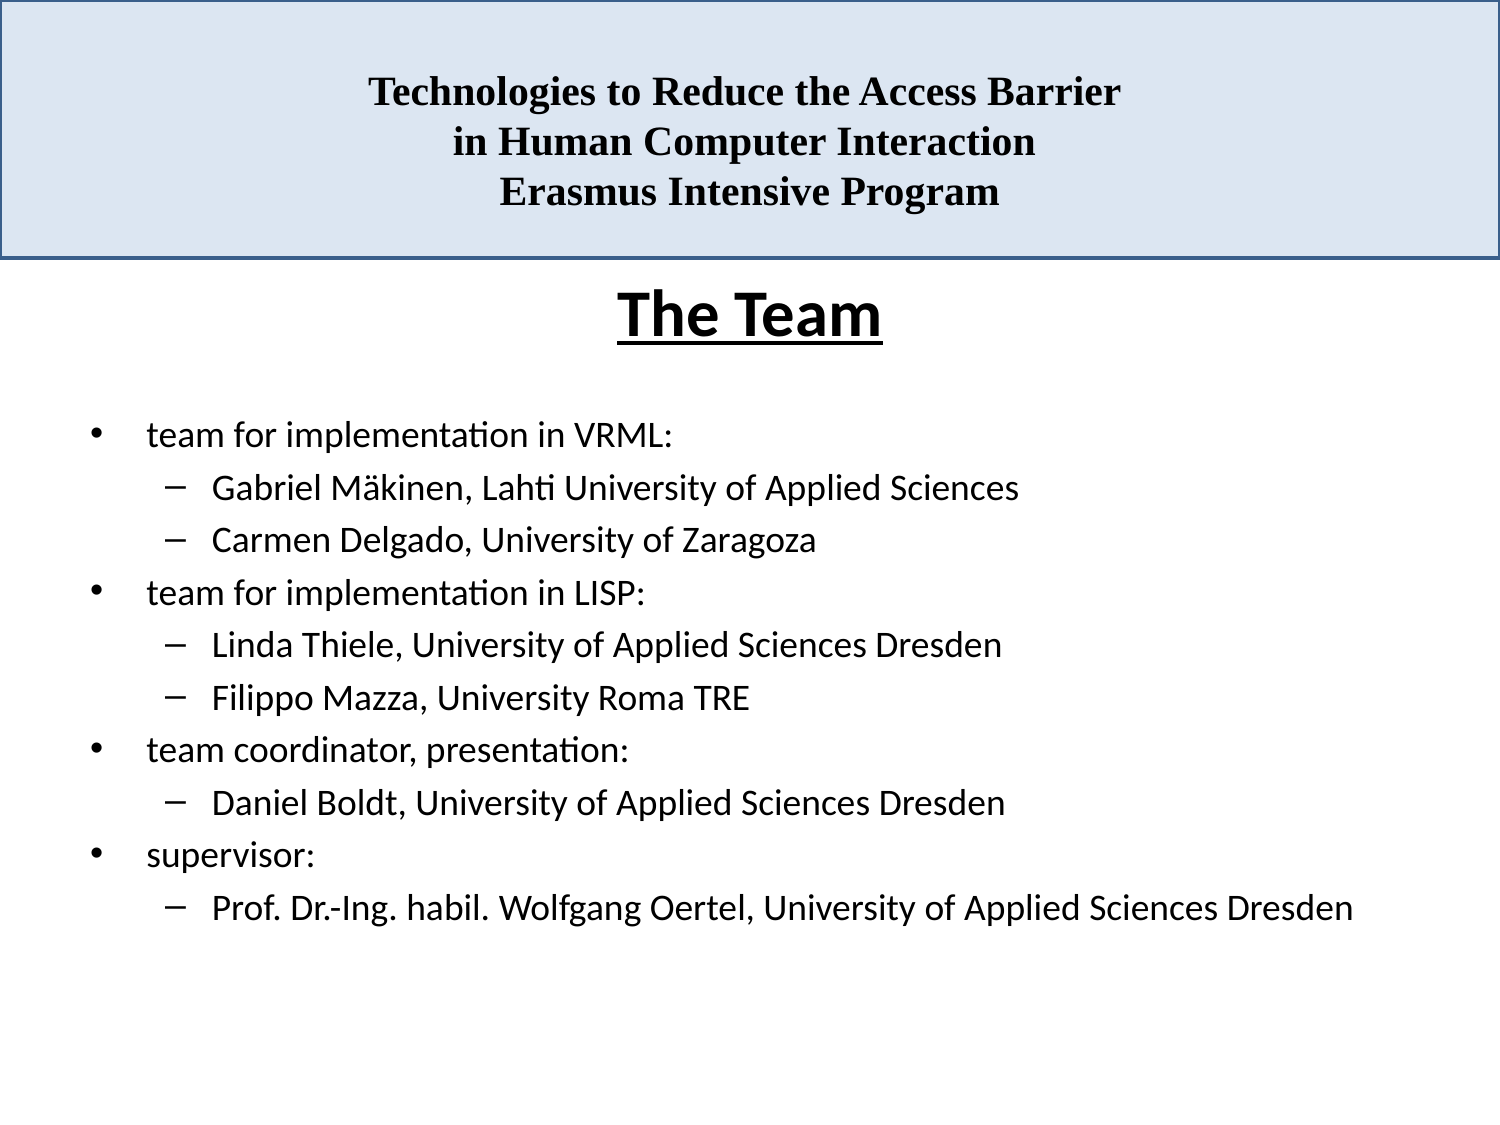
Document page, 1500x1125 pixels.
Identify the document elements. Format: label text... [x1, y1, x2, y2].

text_box [0, 0, 1500, 260]
list The Team team for implementation in VRML: Gabriel Mäkinen, Lahti University of Applied Sciences Carmen Delgado, University of Zaragoza team for implementation in LISP: Linda Thiele, University of Applied Sciences Dresden Filippo Mazza, University Roma TRE team coordinator, presentation: Daniel Boldt, University of Applied Sciences Dresden supervisor: Prof. Dr.-Ing. habil. Wolfgang Oertel, University of Applied Sciences Dresden [75, 262, 1425, 1005]
title Technologies to Reduce the Access Barrier in Human Computer Interaction Erasmus Intensive Program [75, 45, 1425, 233]
